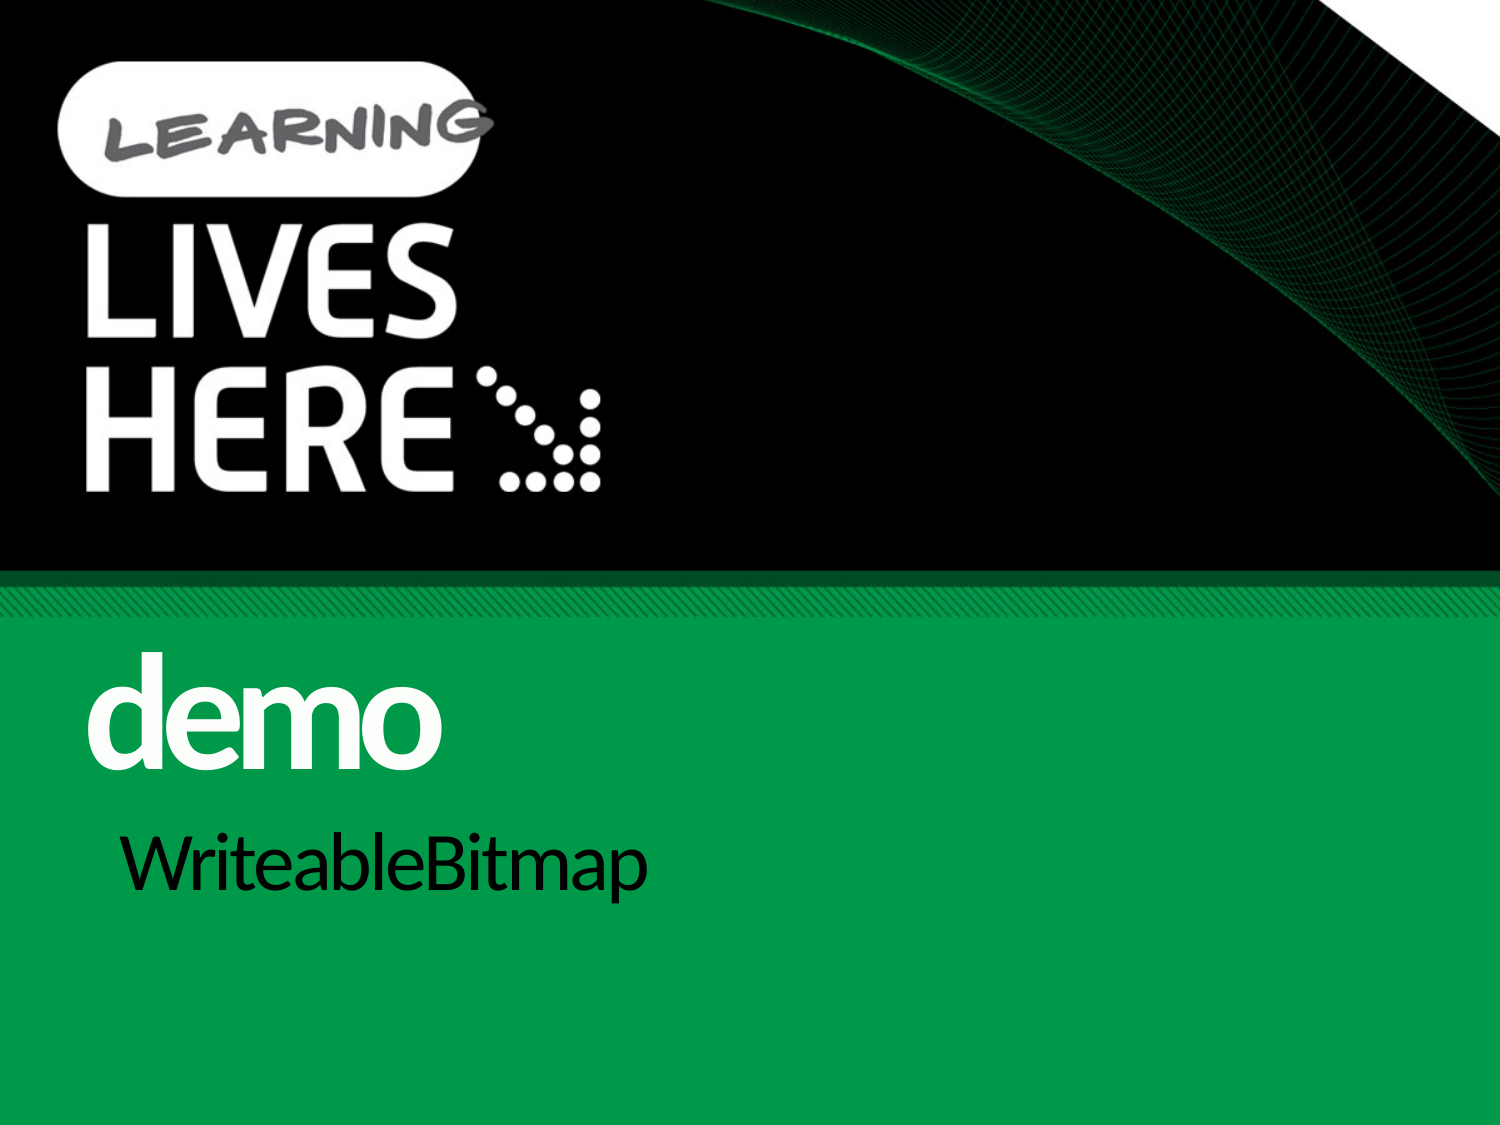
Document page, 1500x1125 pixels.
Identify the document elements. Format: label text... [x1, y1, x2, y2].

title WriteableBitmap [119, 818, 1375, 943]
list demo [83, 625, 1344, 800]
picture [0, 0, 1500, 1125]
